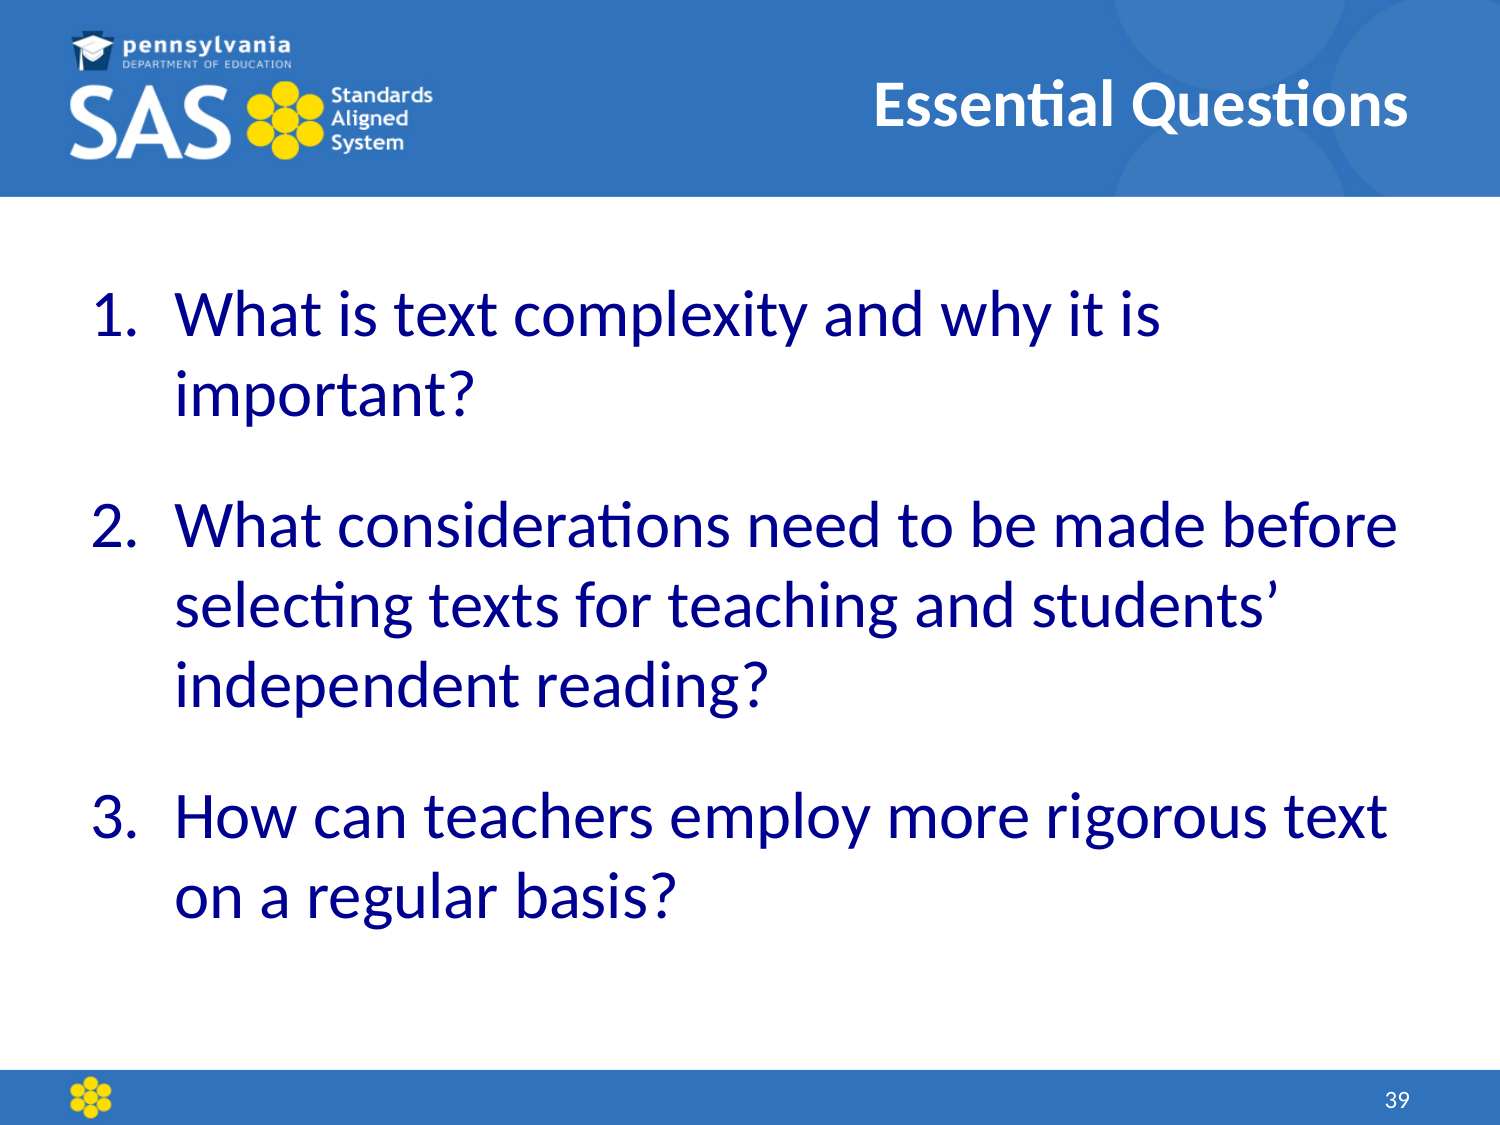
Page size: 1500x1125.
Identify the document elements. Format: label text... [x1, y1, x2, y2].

slide_number 39 [1247, 1072, 1425, 1125]
list What is text complexity and why it is important? What considerations need to be made before selecting texts for teaching and students’ independent reading? How can teachers employ more rigorous text on a regular basis? [74, 262, 1426, 1006]
picture [0, 0, 1500, 1125]
title Essential Questions [748, 0, 1426, 201]
